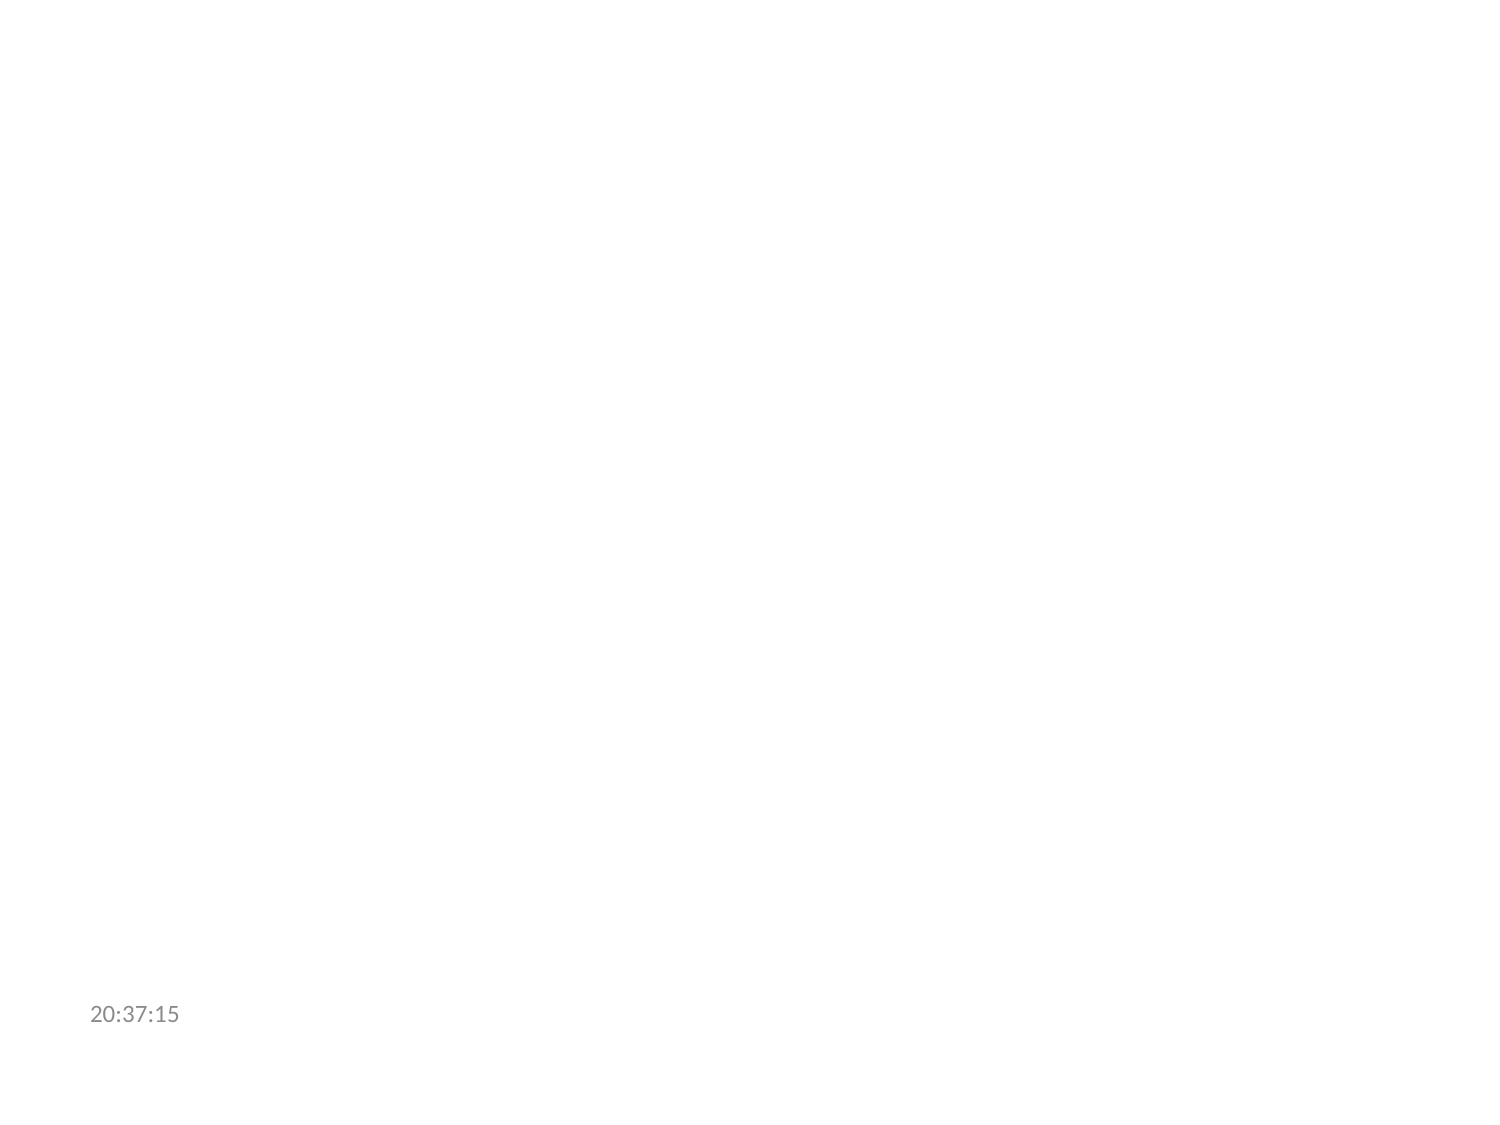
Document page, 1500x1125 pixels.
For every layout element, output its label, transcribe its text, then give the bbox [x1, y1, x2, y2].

text_box 15:35:09 [75, 982, 425, 1043]
